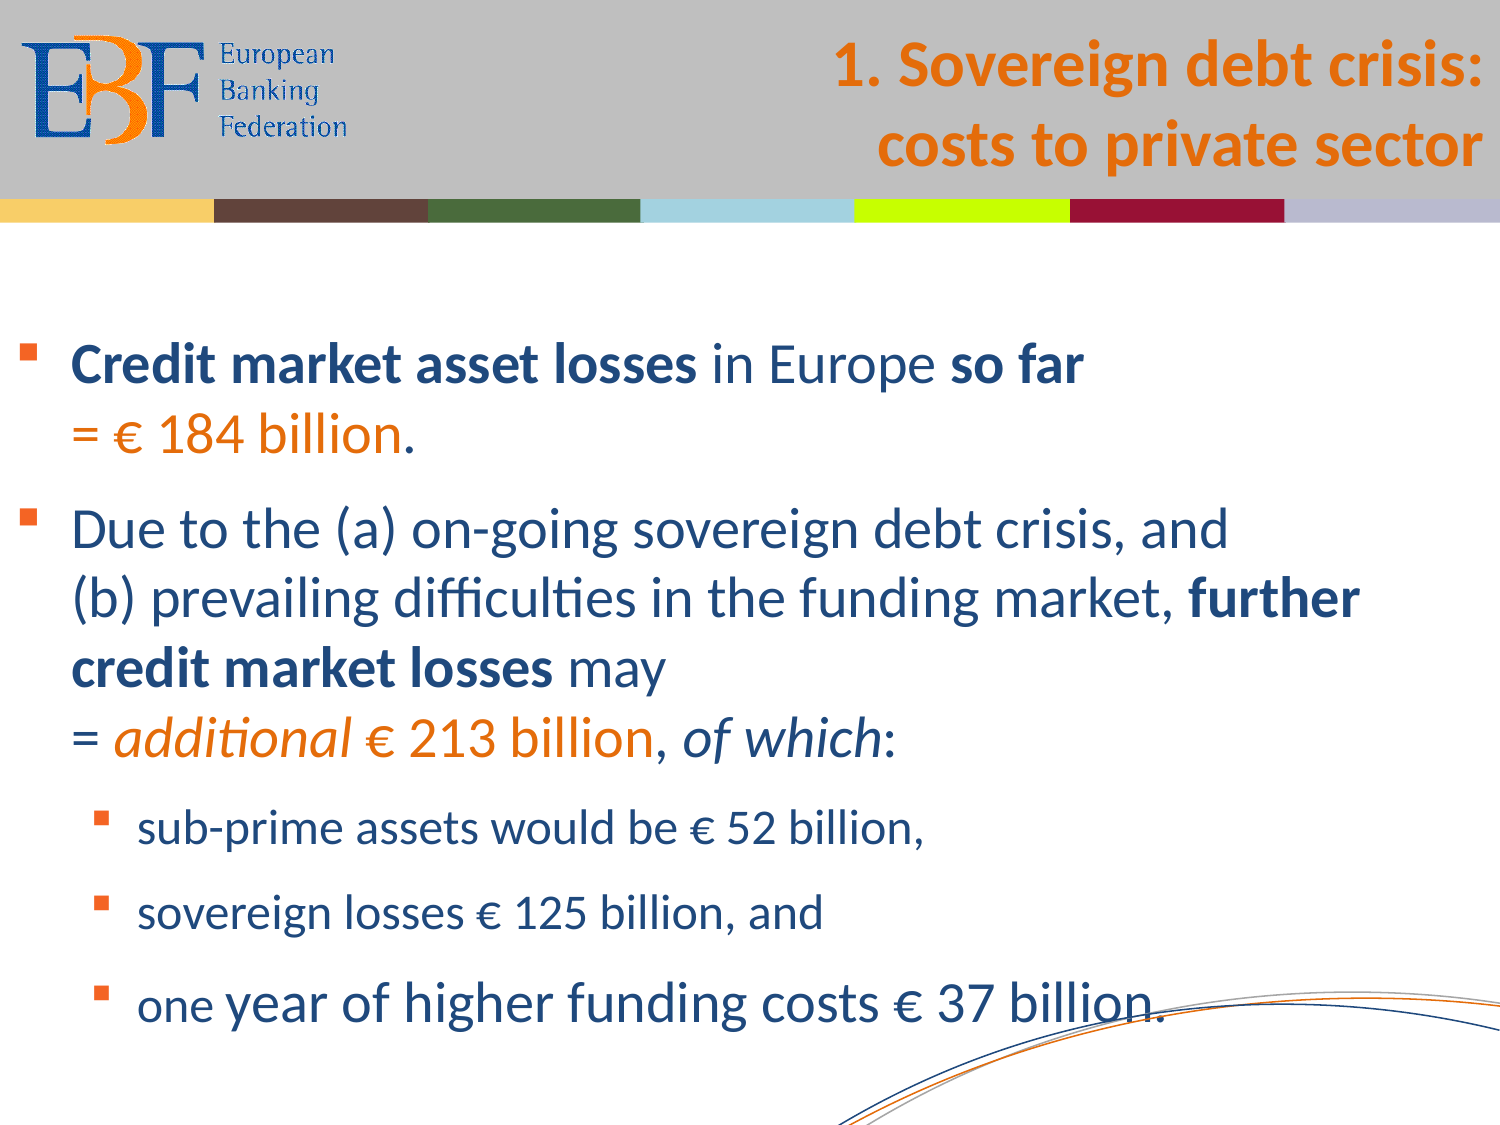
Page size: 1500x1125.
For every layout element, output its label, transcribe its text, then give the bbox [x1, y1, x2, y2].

list Credit market asset losses in Europe so far = € 184 billion. Due to the (a) on-going sovereign debt crisis, and (b) prevailing difficulties in the funding market, further credit market losses may = additional € 213 billion, of which: sub-prime assets would be € 52 billion, sovereign losses € 125 billion, and one year of higher funding costs € 37 billion. [0, 234, 1500, 1125]
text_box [0, 198, 1500, 223]
picture [11, 11, 352, 157]
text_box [827, 958, 1500, 1091]
text_box 1. Sovereign debt crisis: costs to private sector [0, 0, 1500, 198]
